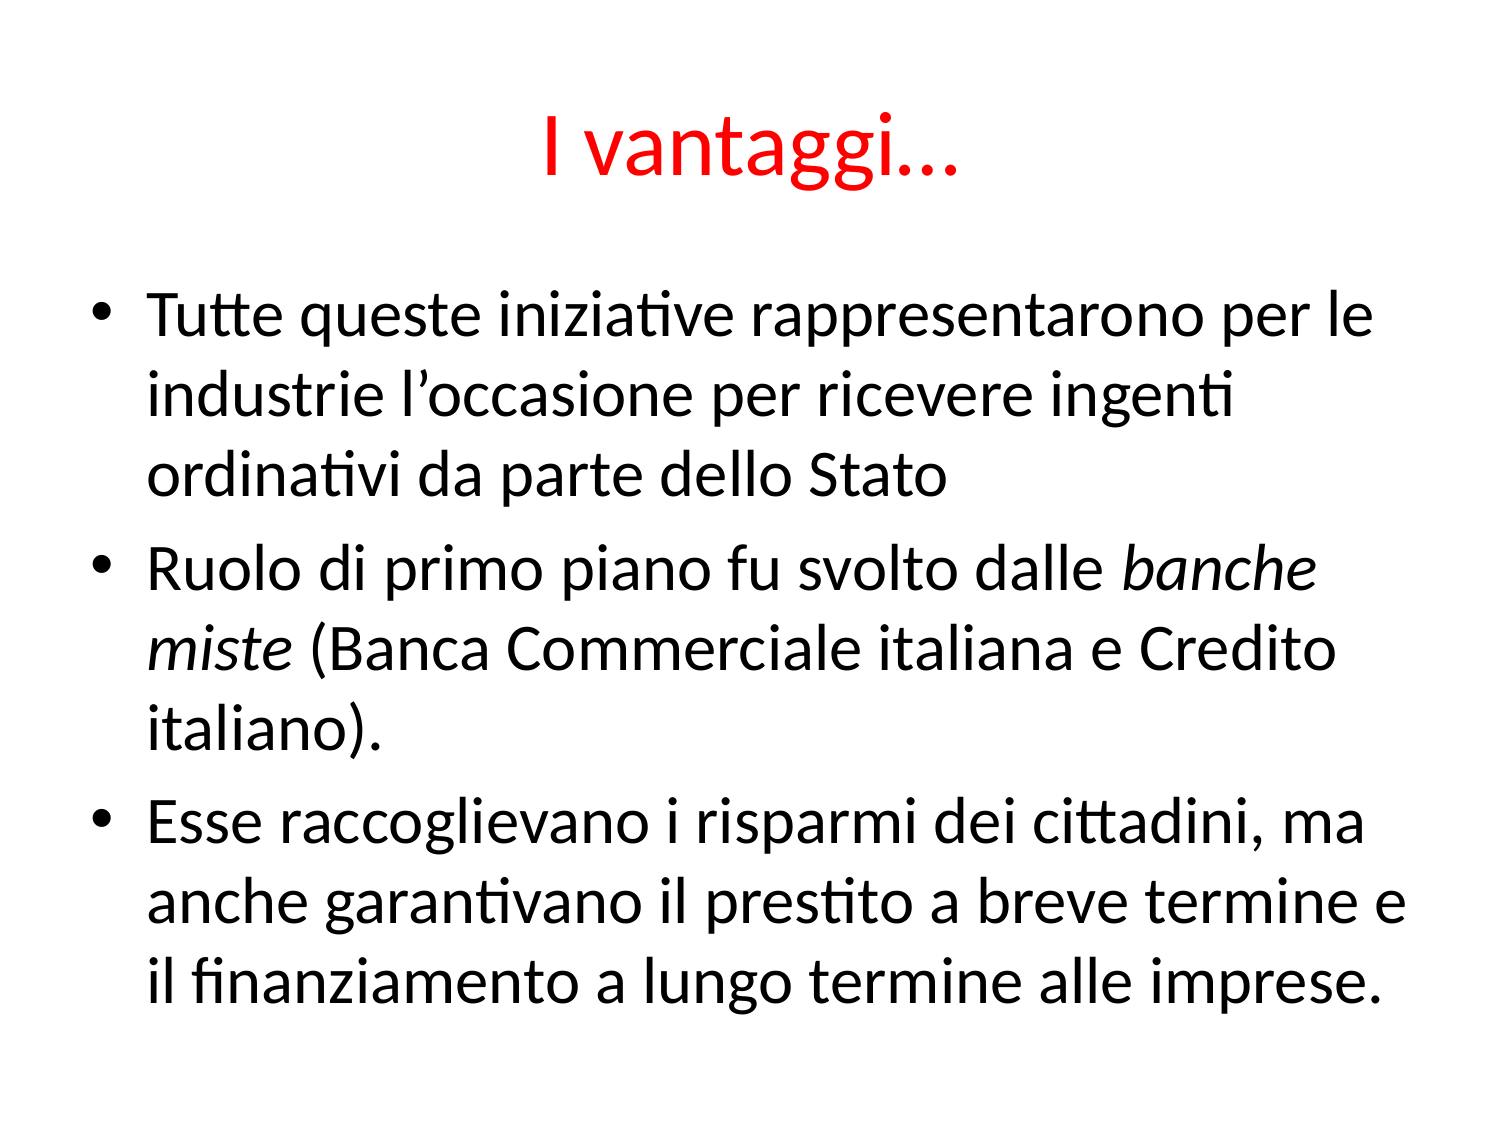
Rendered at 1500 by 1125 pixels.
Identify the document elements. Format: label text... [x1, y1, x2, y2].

title I vantaggi… [75, 45, 1425, 233]
list Tutte queste iniziative rappresentarono per le industrie l’occasione per ricevere ingenti ordinativi da parte dello Stato Ruolo di primo piano fu svolto dalle banche miste (Banca Commerciale italiana e Credito italiano). Esse raccoglievano i risparmi dei cittadini, ma anche garantivano il prestito a breve termine e il finanziamento a lungo termine alle imprese. [75, 262, 1425, 1035]
